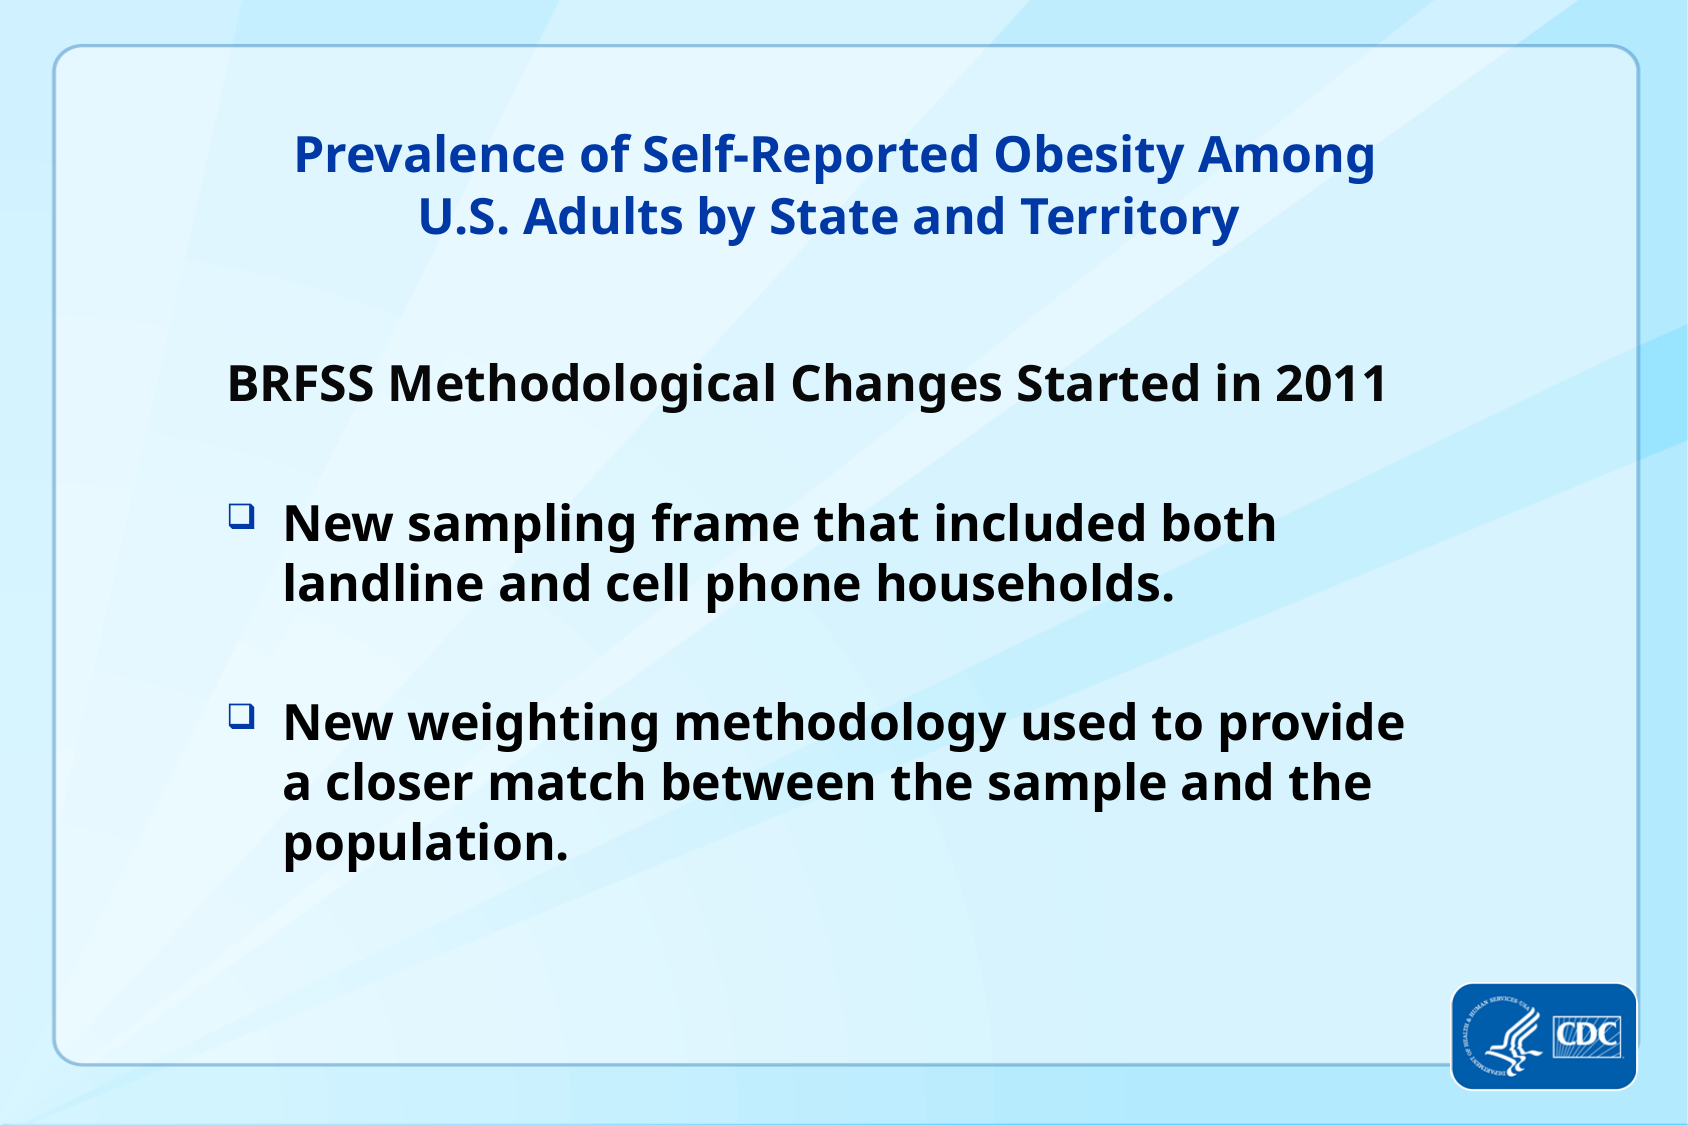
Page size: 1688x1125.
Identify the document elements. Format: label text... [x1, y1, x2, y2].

title Prevalence of Self-Reported Obesity Among U.S. Adults by State and Territory [29, 59, 1655, 253]
picture [0, 0, 1688, 1125]
list BRFSS Methodological Changes Started in 2011 New sampling frame that included both landline and cell phone households. New weighting methodology used to provide a closer match between the sample and the population. [211, 343, 1451, 963]
